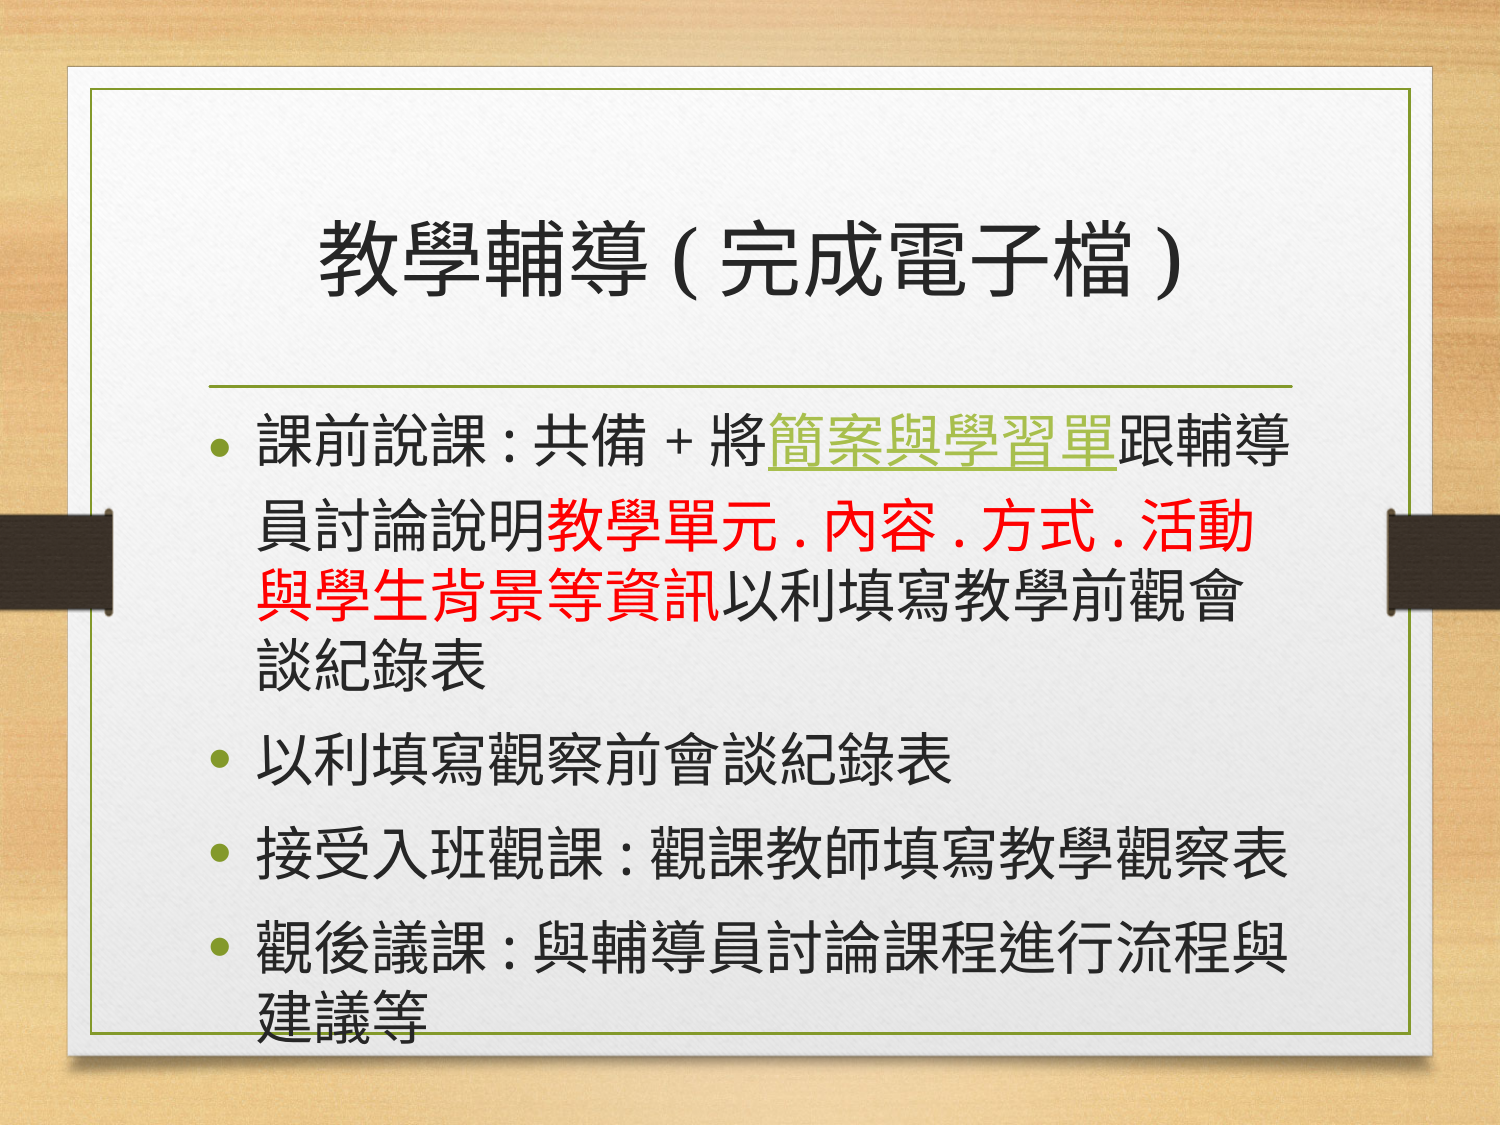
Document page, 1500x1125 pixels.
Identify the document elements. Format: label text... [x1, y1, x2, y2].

picture [0, 0, 1500, 1125]
title 教學輔導(完成電子檔) [193, 150, 1309, 365]
list 課前說課:共備+將簡案與學習單跟輔導員討論說明教學單元.內容.方式.活動與學生背景等資訊以利填寫教學前觀會談紀錄表 以利填寫觀察前會談紀錄表 接受入班觀課:觀課教師填寫教學觀察表 觀後議課:與輔導員討論課程進行流程與建議等 [193, 397, 1309, 963]
